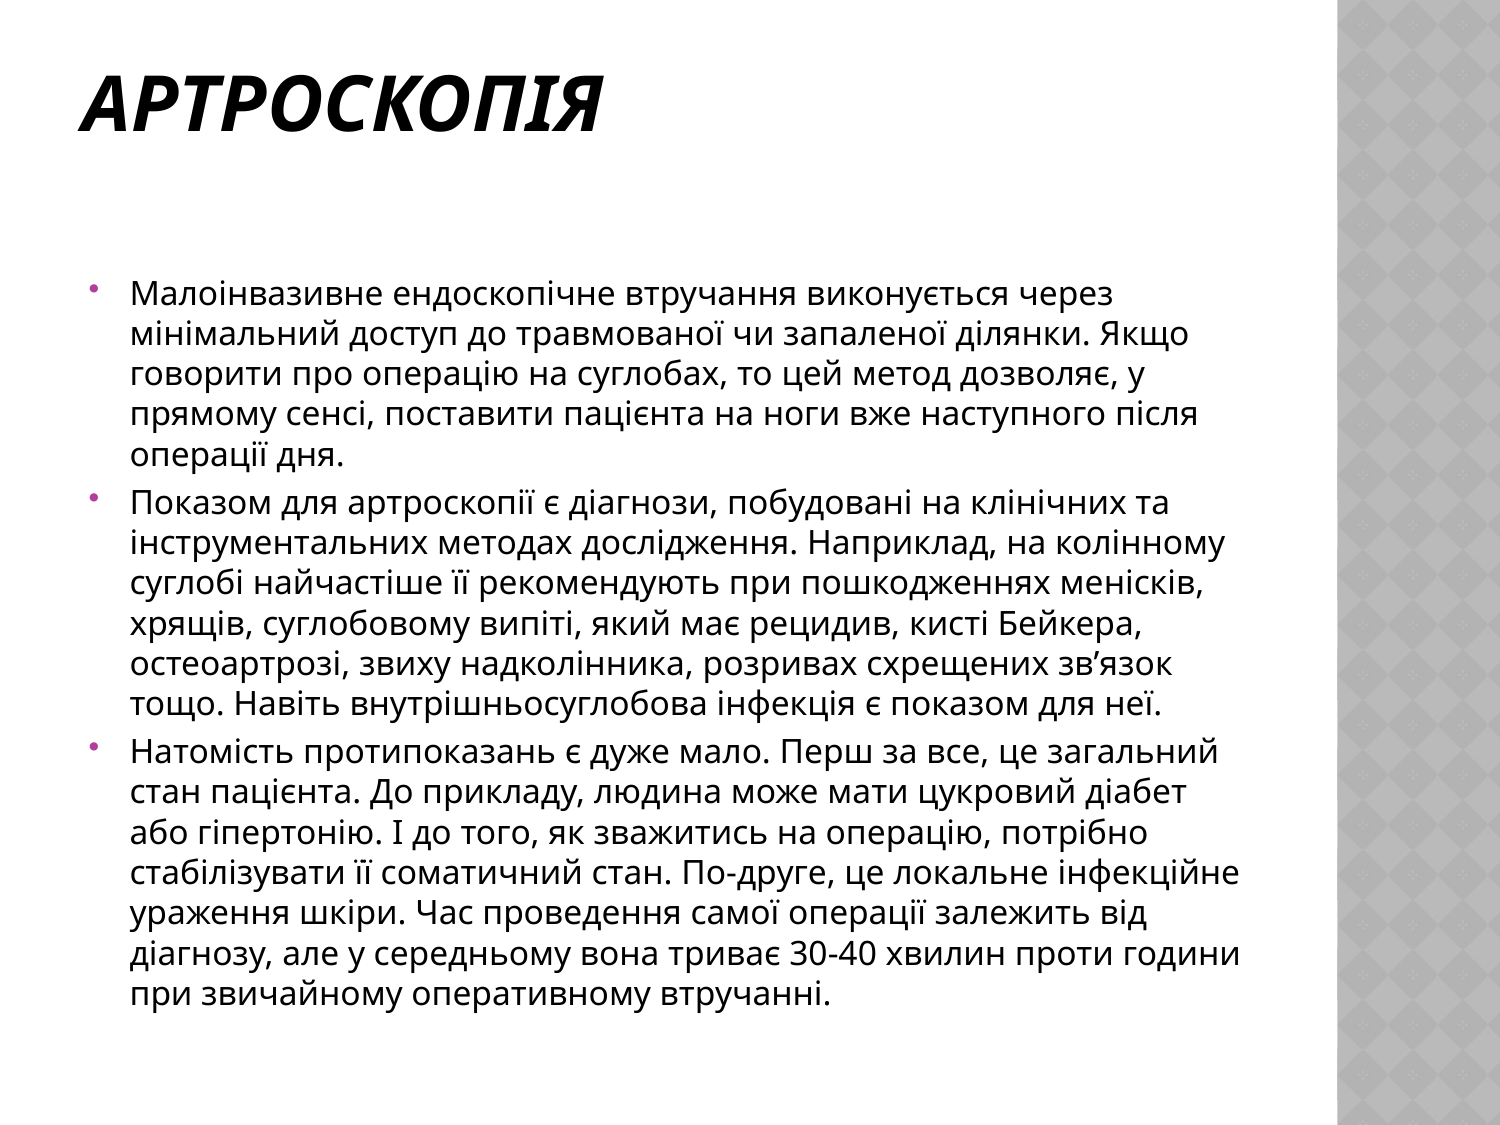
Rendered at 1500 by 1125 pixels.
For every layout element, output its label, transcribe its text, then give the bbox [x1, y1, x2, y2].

list Малоінвазивне ендоскопічне втручання виконується через мінімальний доступ до травмованої чи запаленої ділянки. Якщо говорити про операцію на суглобах, то цей метод дозволяє, у прямому сенсі, поставити пацієнта на ноги вже наступного після операції дня. Показом для артроскопії є діагнози, побудовані на клінічних та інструментальних методах дослідження. Наприклад, на колінному суглобі найчастіше її рекомендують при пошкодженнях менісків, хрящів, суглобовому випіті, який має рецидив, кисті Бейкера, остеоартрозі, звиху надколінника, розривах схрещених зв’язок тощо. Навіть внутрішньосуглобова інфекція є показом для неї. Натомість протипоказань є дуже мало. Перш за все, це загальний стан пацієнта. До прикладу, людина може мати цукровий діабет або гіпертонію. І до того, як зважитись на операцію, потрібно стабілізувати її соматичний стан. По-друге, це локальне інфекційне ураження шкіри. Час проведення самої операції залежить від діагнозу, але у середньому вона триває 30-40 хвилин проти години при звичайному оперативному втручанні. [75, 264, 1263, 1059]
title Артроскопія [75, 52, 1263, 240]
